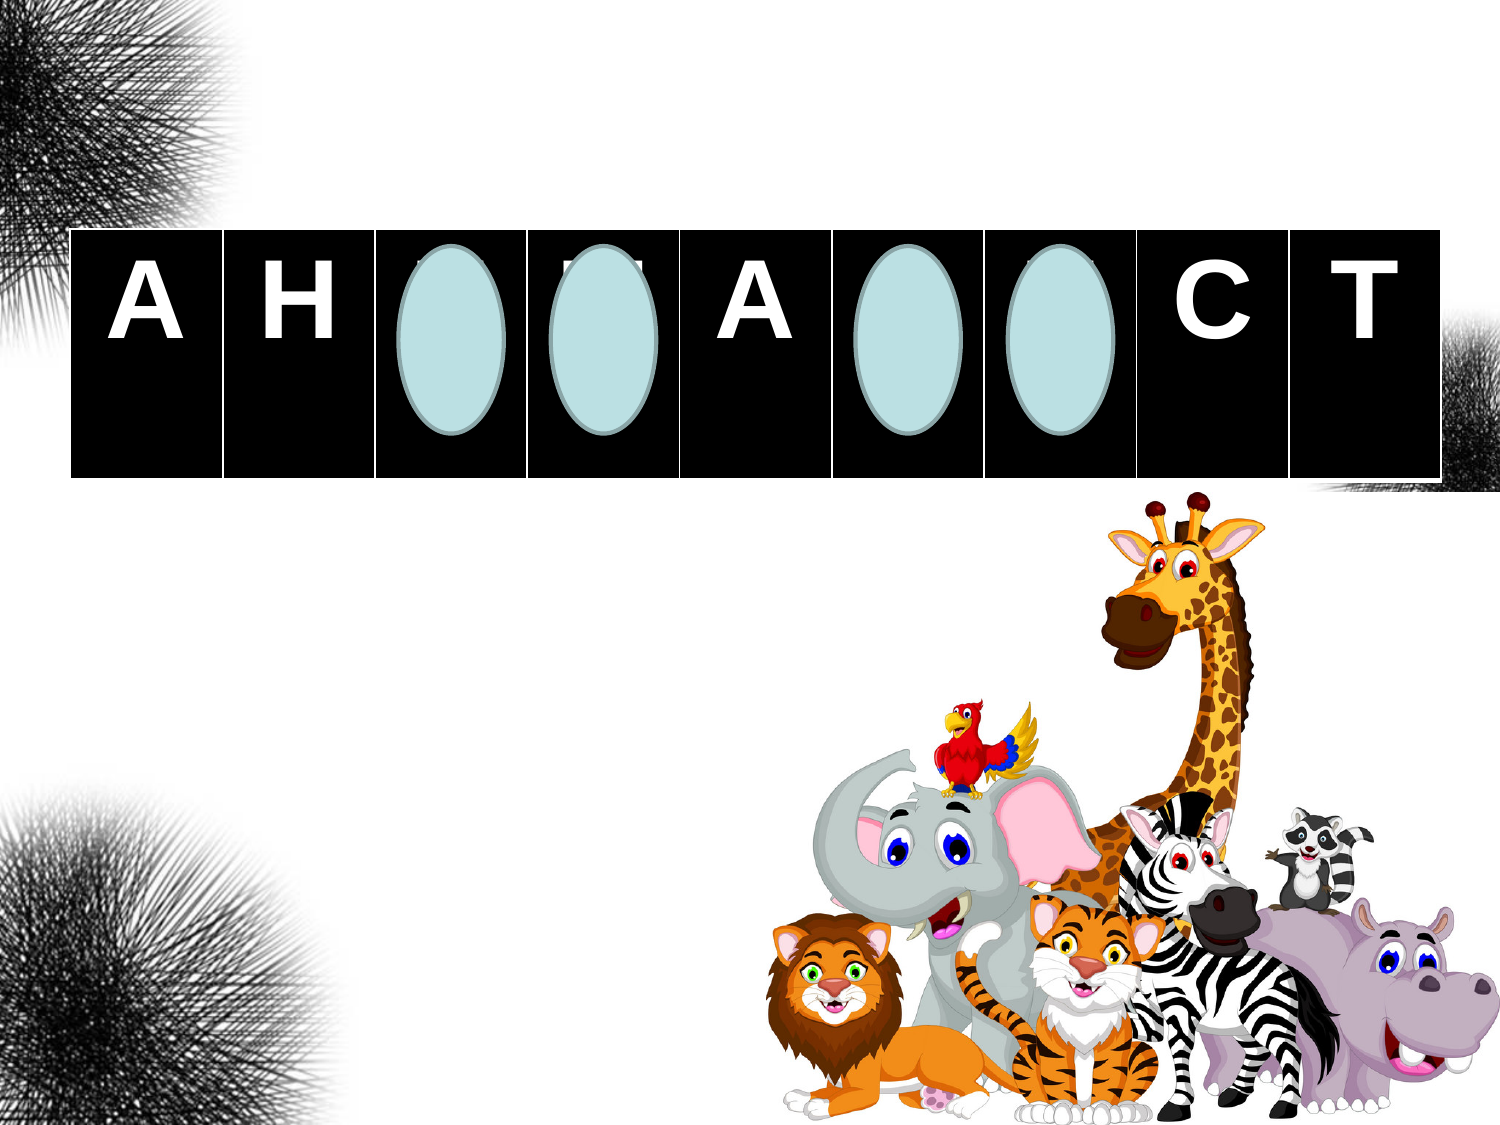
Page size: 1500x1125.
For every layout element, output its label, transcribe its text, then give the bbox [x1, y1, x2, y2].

table_header Л [833, 230, 983, 478]
text_box [548, 243, 659, 436]
text_box [396, 243, 506, 436]
text_box [1005, 243, 1116, 436]
table_header А [680, 230, 831, 478]
picture [0, 0, 1500, 1125]
table_header Т [1290, 230, 1440, 478]
table_header А [71, 230, 222, 478]
table_header Н [224, 230, 374, 478]
table_header И [376, 230, 526, 478]
table_header М [528, 230, 679, 478]
table_header И [985, 230, 1136, 478]
table_header С [1137, 230, 1288, 478]
text_box [853, 243, 963, 436]
